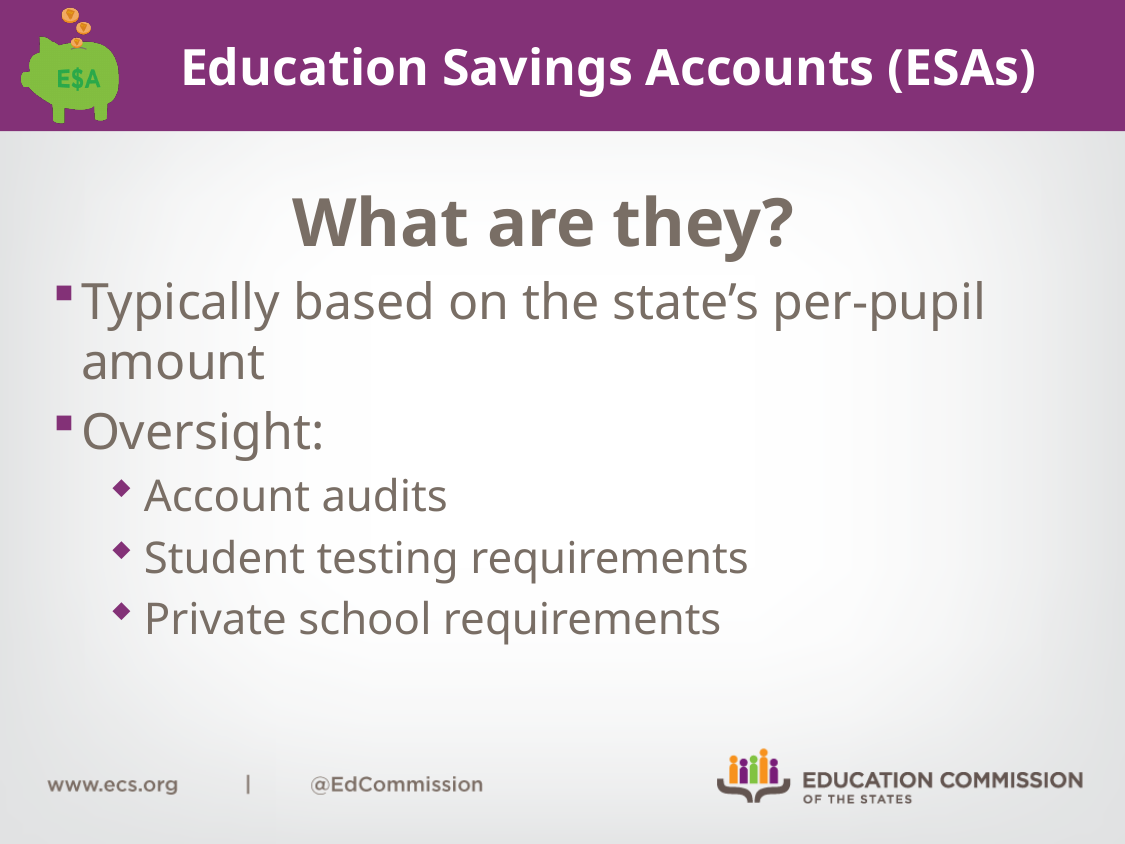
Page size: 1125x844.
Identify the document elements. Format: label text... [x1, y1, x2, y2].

list What are they? Typically based on the state’s per-pupil amount Oversight: Account audits Student testing requirements Private school requirements [37, 171, 1050, 729]
picture [0, 7, 145, 124]
text_box Education Savings Accounts (ESAs) [0, 0, 1125, 132]
picture [0, 132, 1125, 844]
